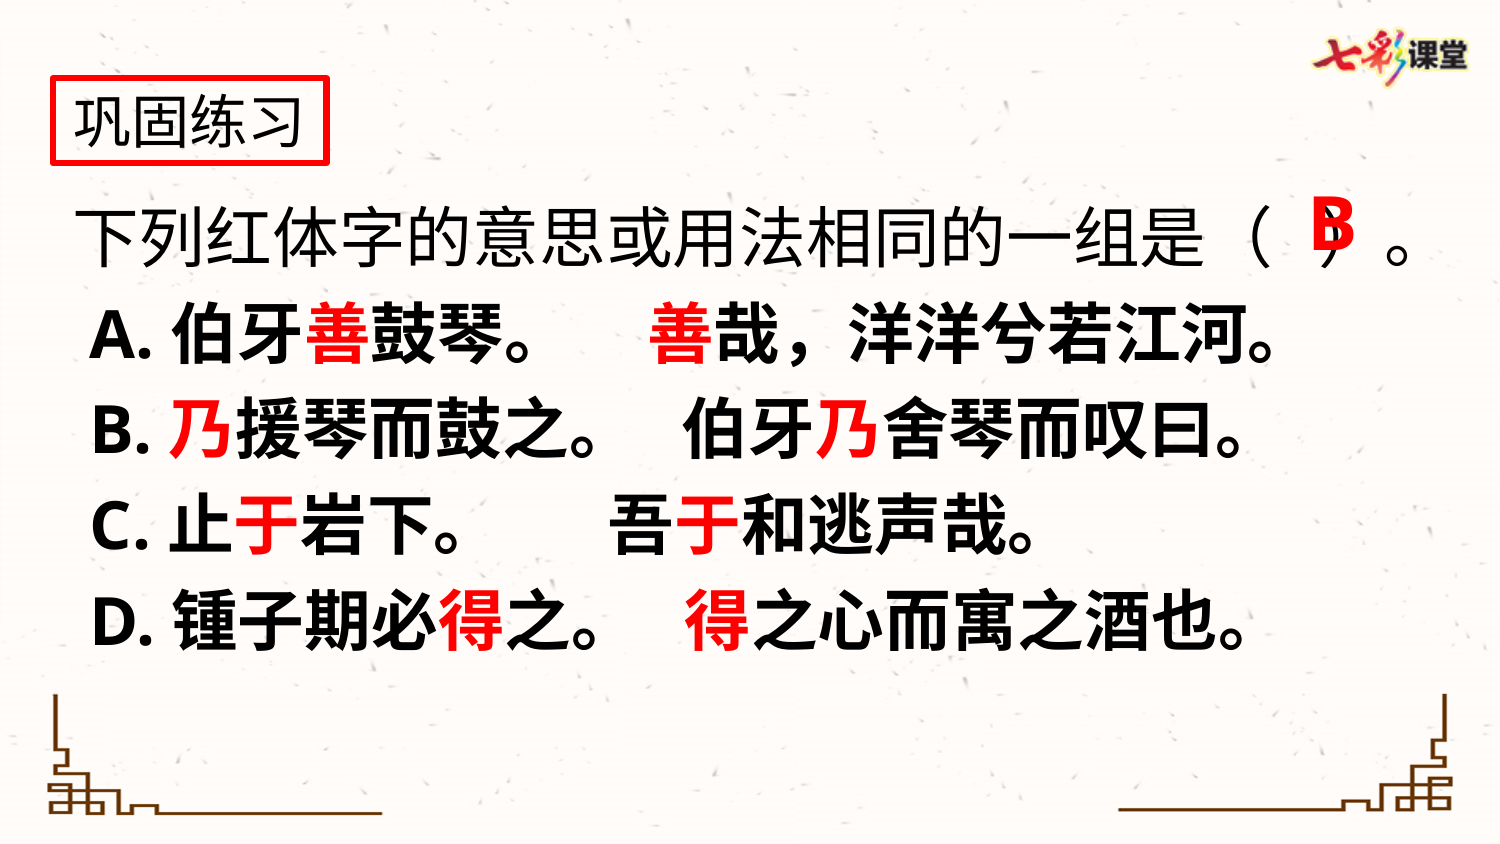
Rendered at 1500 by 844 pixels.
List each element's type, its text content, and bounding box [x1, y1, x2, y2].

picture [0, 0, 1500, 844]
text_box 下列红体字的意思或用法相同的一组是（ ）。 A.伯牙善鼓琴。 善哉，洋洋兮若江河。 B.乃援琴而鼓之。 伯牙乃舍琴而叹曰。 C.止于岩下。 吾于和逃声哉。 D.锺子期必得之。 得之心而寓之酒也。 [57, 172, 1500, 667]
text_box B [1292, 168, 1459, 274]
text_box 巩固练习 [52, 78, 327, 163]
